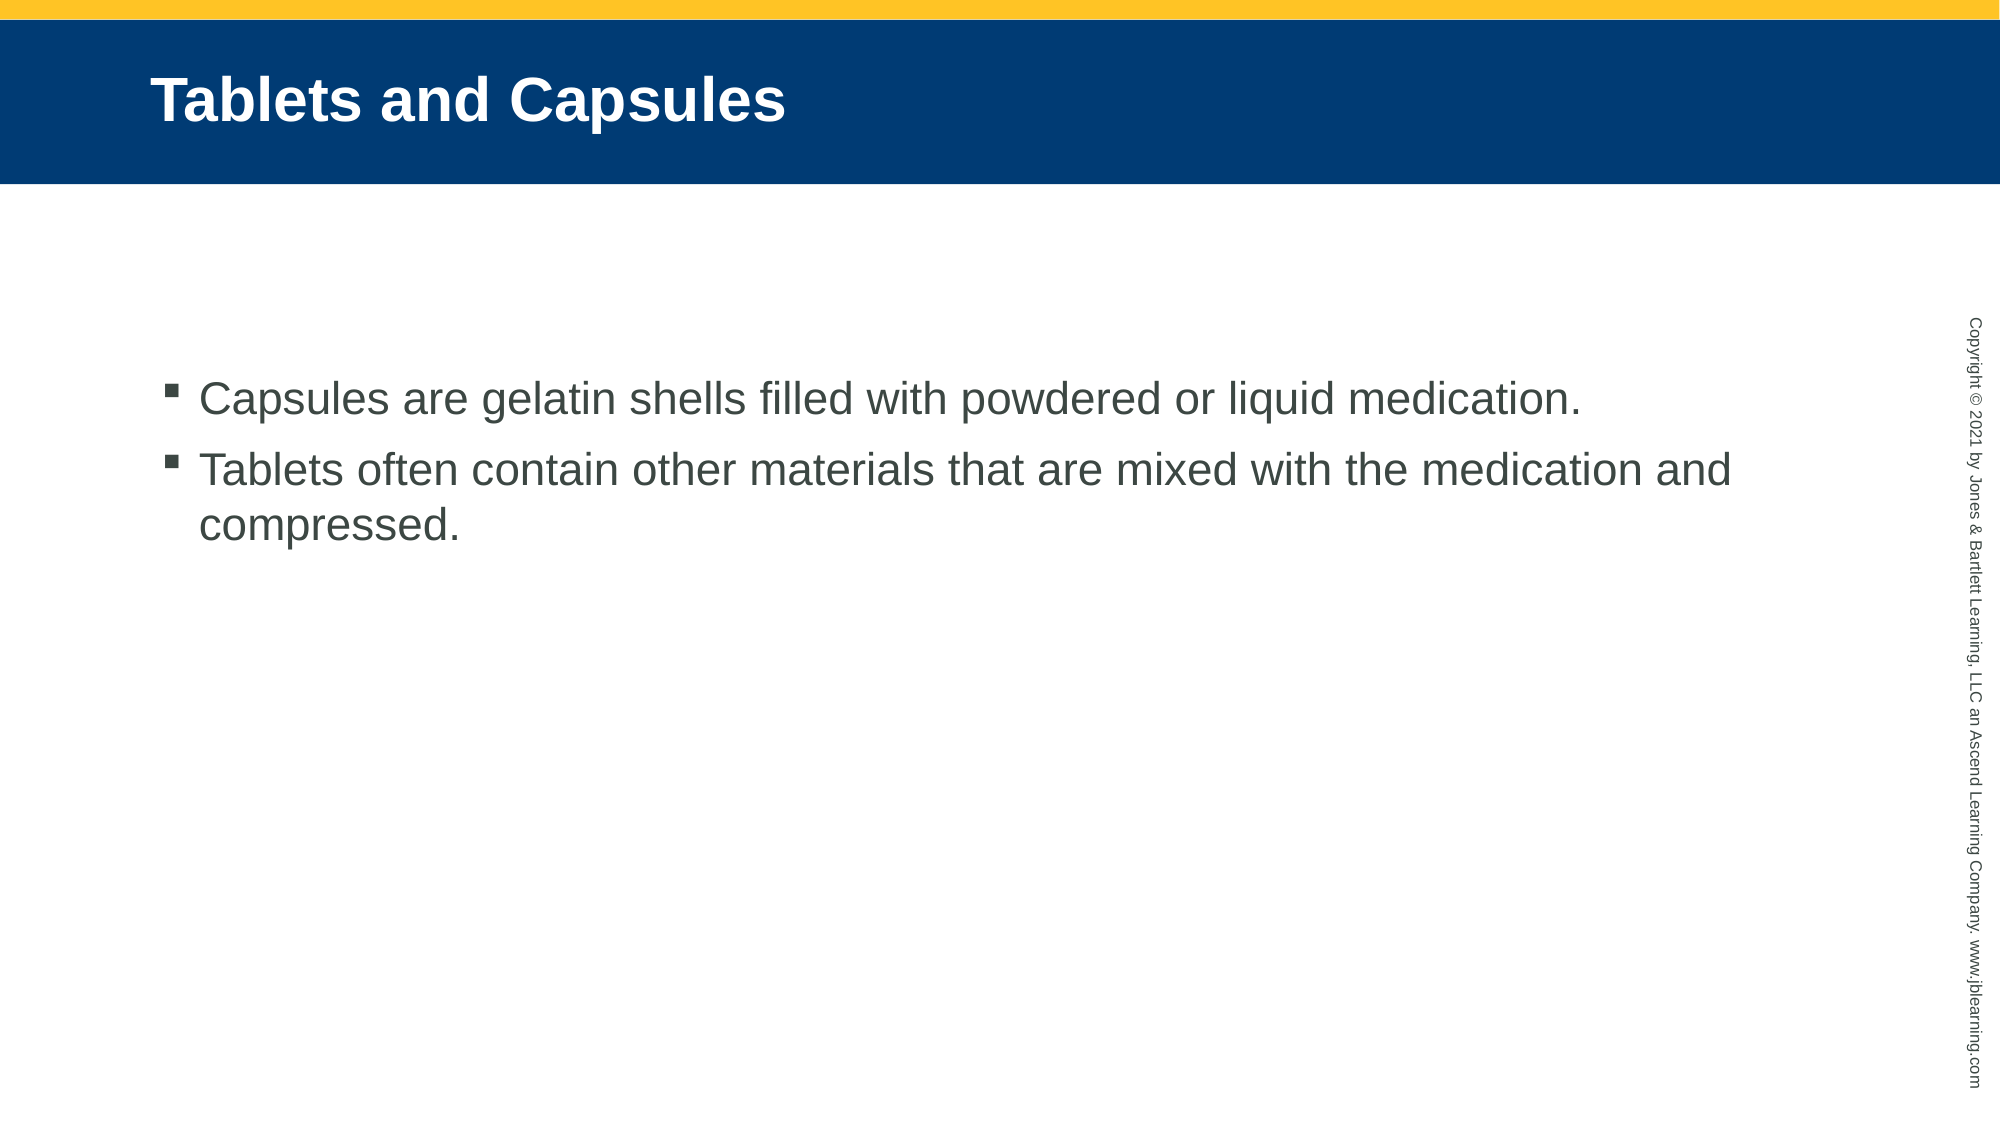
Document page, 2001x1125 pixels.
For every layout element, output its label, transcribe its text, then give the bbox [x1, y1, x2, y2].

title Tablets and Capsules [0, 19, 2000, 185]
list Capsules are gelatin shells filled with powdered or liquid medication. Tablets often contain other materials that are mixed with the medication and compressed. [146, 361, 1859, 1016]
